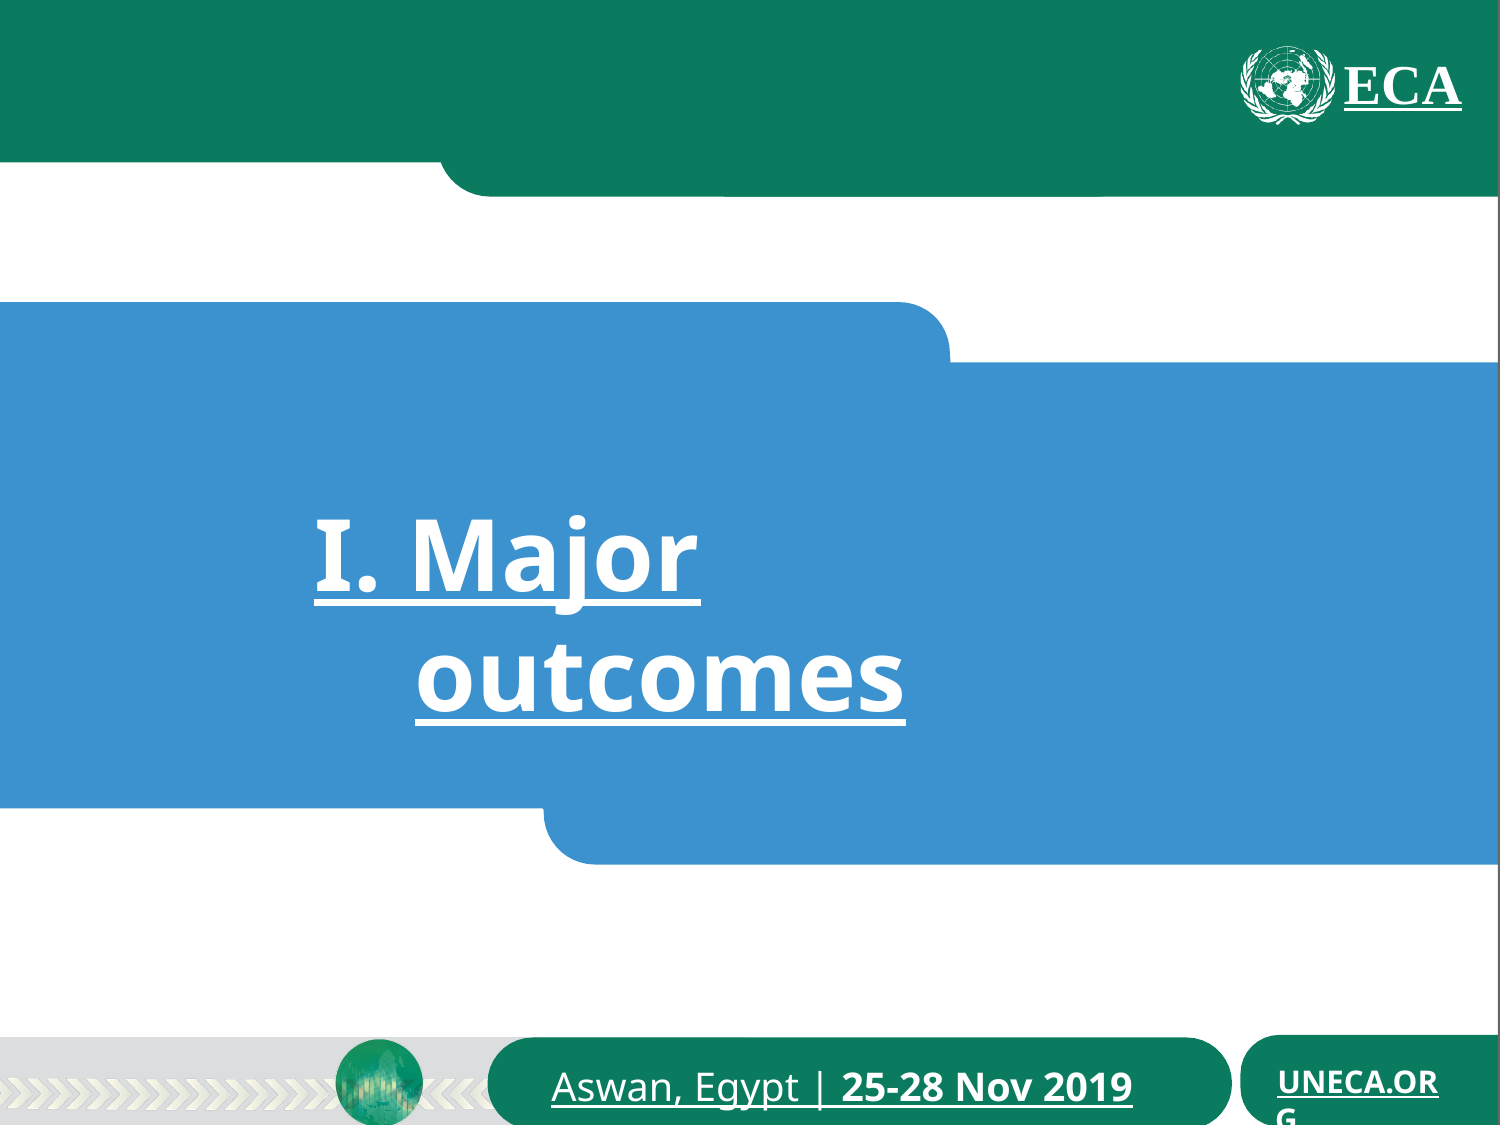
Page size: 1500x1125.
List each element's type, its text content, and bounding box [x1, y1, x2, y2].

text_box [0, 302, 1498, 865]
text_box I. Major outcomes [312, 491, 1152, 732]
picture [1240, 46, 1335, 125]
picture [0, 1037, 526, 1125]
